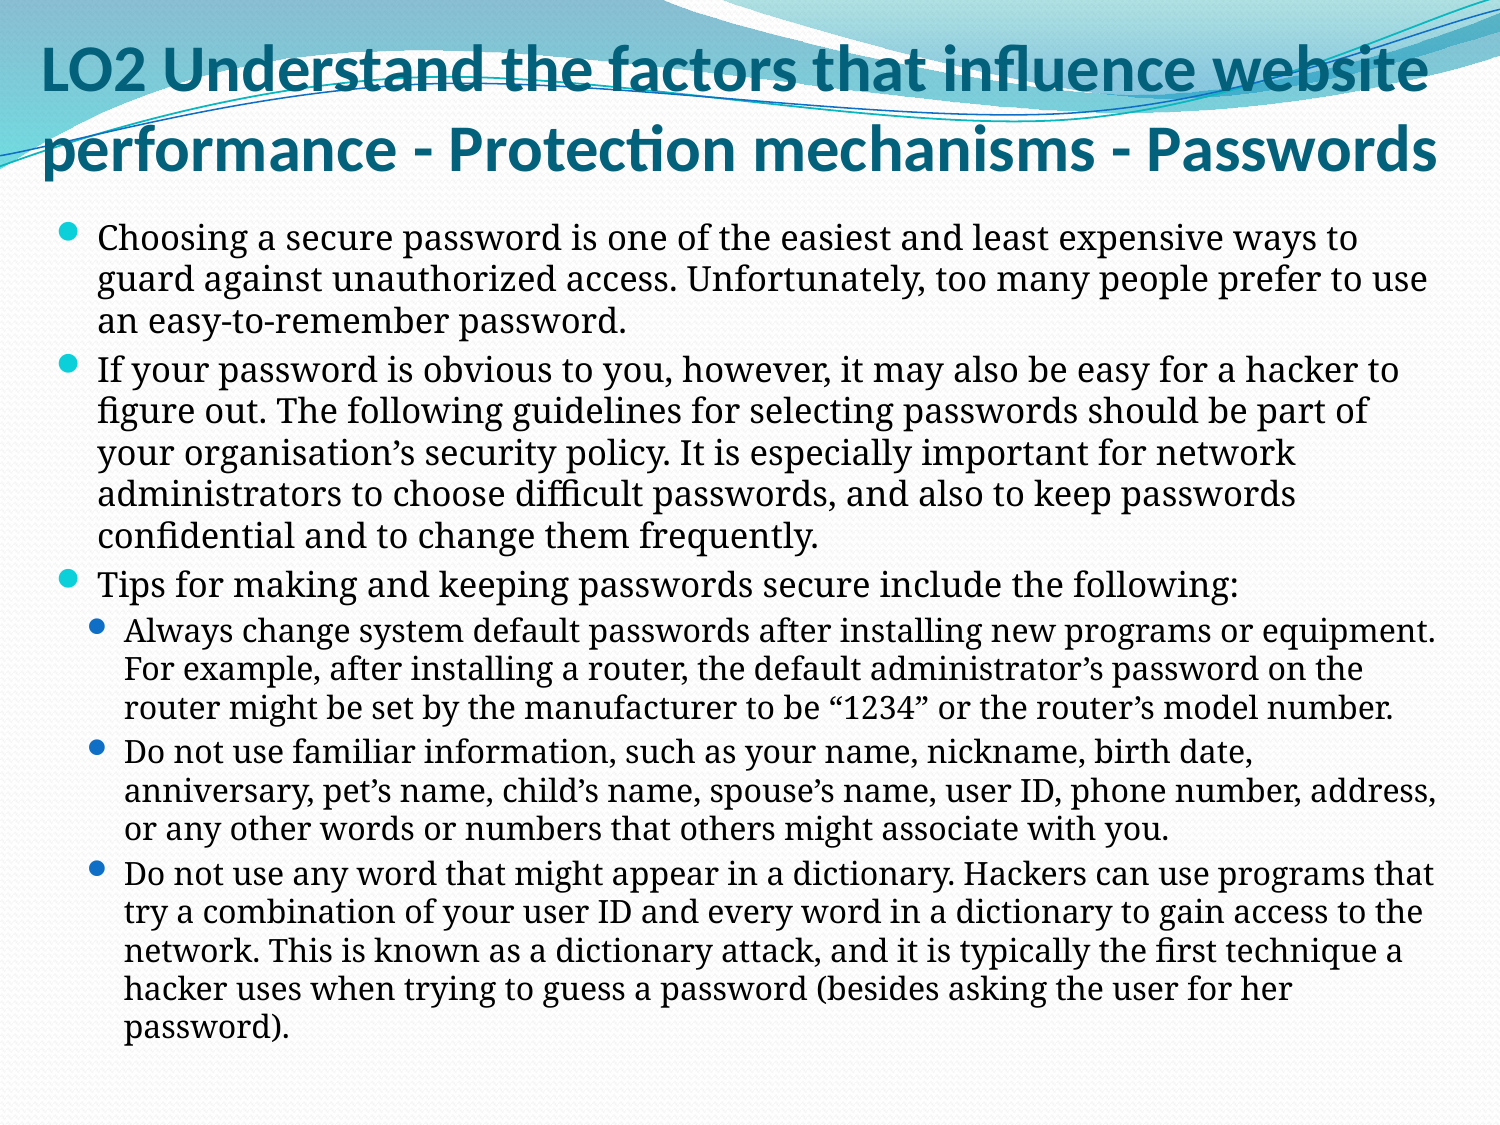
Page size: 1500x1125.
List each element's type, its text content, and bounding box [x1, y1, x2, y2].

list Choosing a secure password is one of the easiest and least expensive ways to guard against unauthorized access. Unfortunately, too many people prefer to use an easy-to-remember password. If your password is obvious to you, however, it may also be easy for a hacker to figure out. The following guidelines for selecting passwords should be part of your organisation’s security policy. It is especially important for network administrators to choose difficult passwords, and also to keep passwords confidential and to change them frequently. Tips for making and keeping passwords secure include the following: Always change system default passwords after installing new programs or equipment. For example, after installing a router, the default administrator’s password on the router might be set by the manufacturer to be “1234” or the router’s model number. Do not use familiar information, such as your name, nickname, birth date, anniversary, pet’s name, child’s name, spouse’s name, user ID, phone number, address, or any other words or numbers that others might associate with you. Do not use any word that might appear in a dictionary. Hackers can use programs that try a combination of your user ID and every word in a dictionary to gain access to the network. This is known as a dictionary attack, and it is typically the first technique a hacker uses when trying to guess a password (besides asking the user for her password). [41, 208, 1459, 1071]
title LO2 Understand the factors that influence website performance - Protection mechanisms - Passwords [41, 30, 1459, 185]
